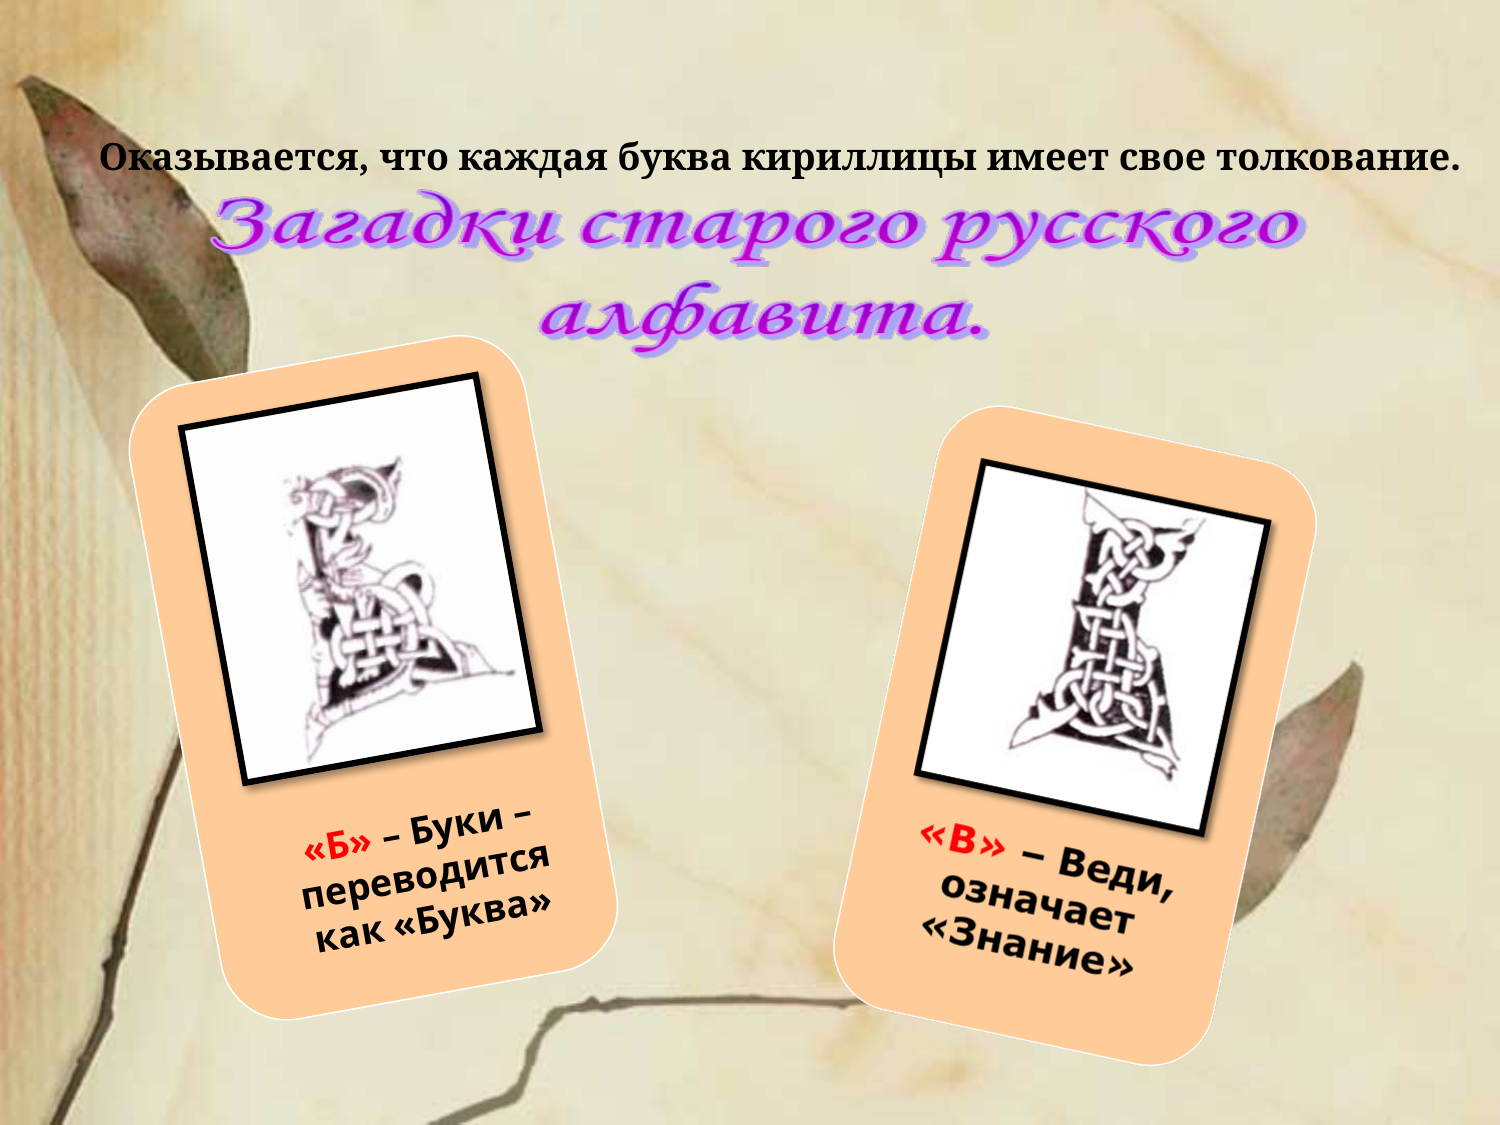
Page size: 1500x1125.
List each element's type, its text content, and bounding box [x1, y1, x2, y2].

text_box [172, 354, 584, 1000]
text_box Оказывается, что каждая буква кириллицы имеет свое толкование. [83, 125, 1488, 186]
picture [0, 0, 1500, 1125]
